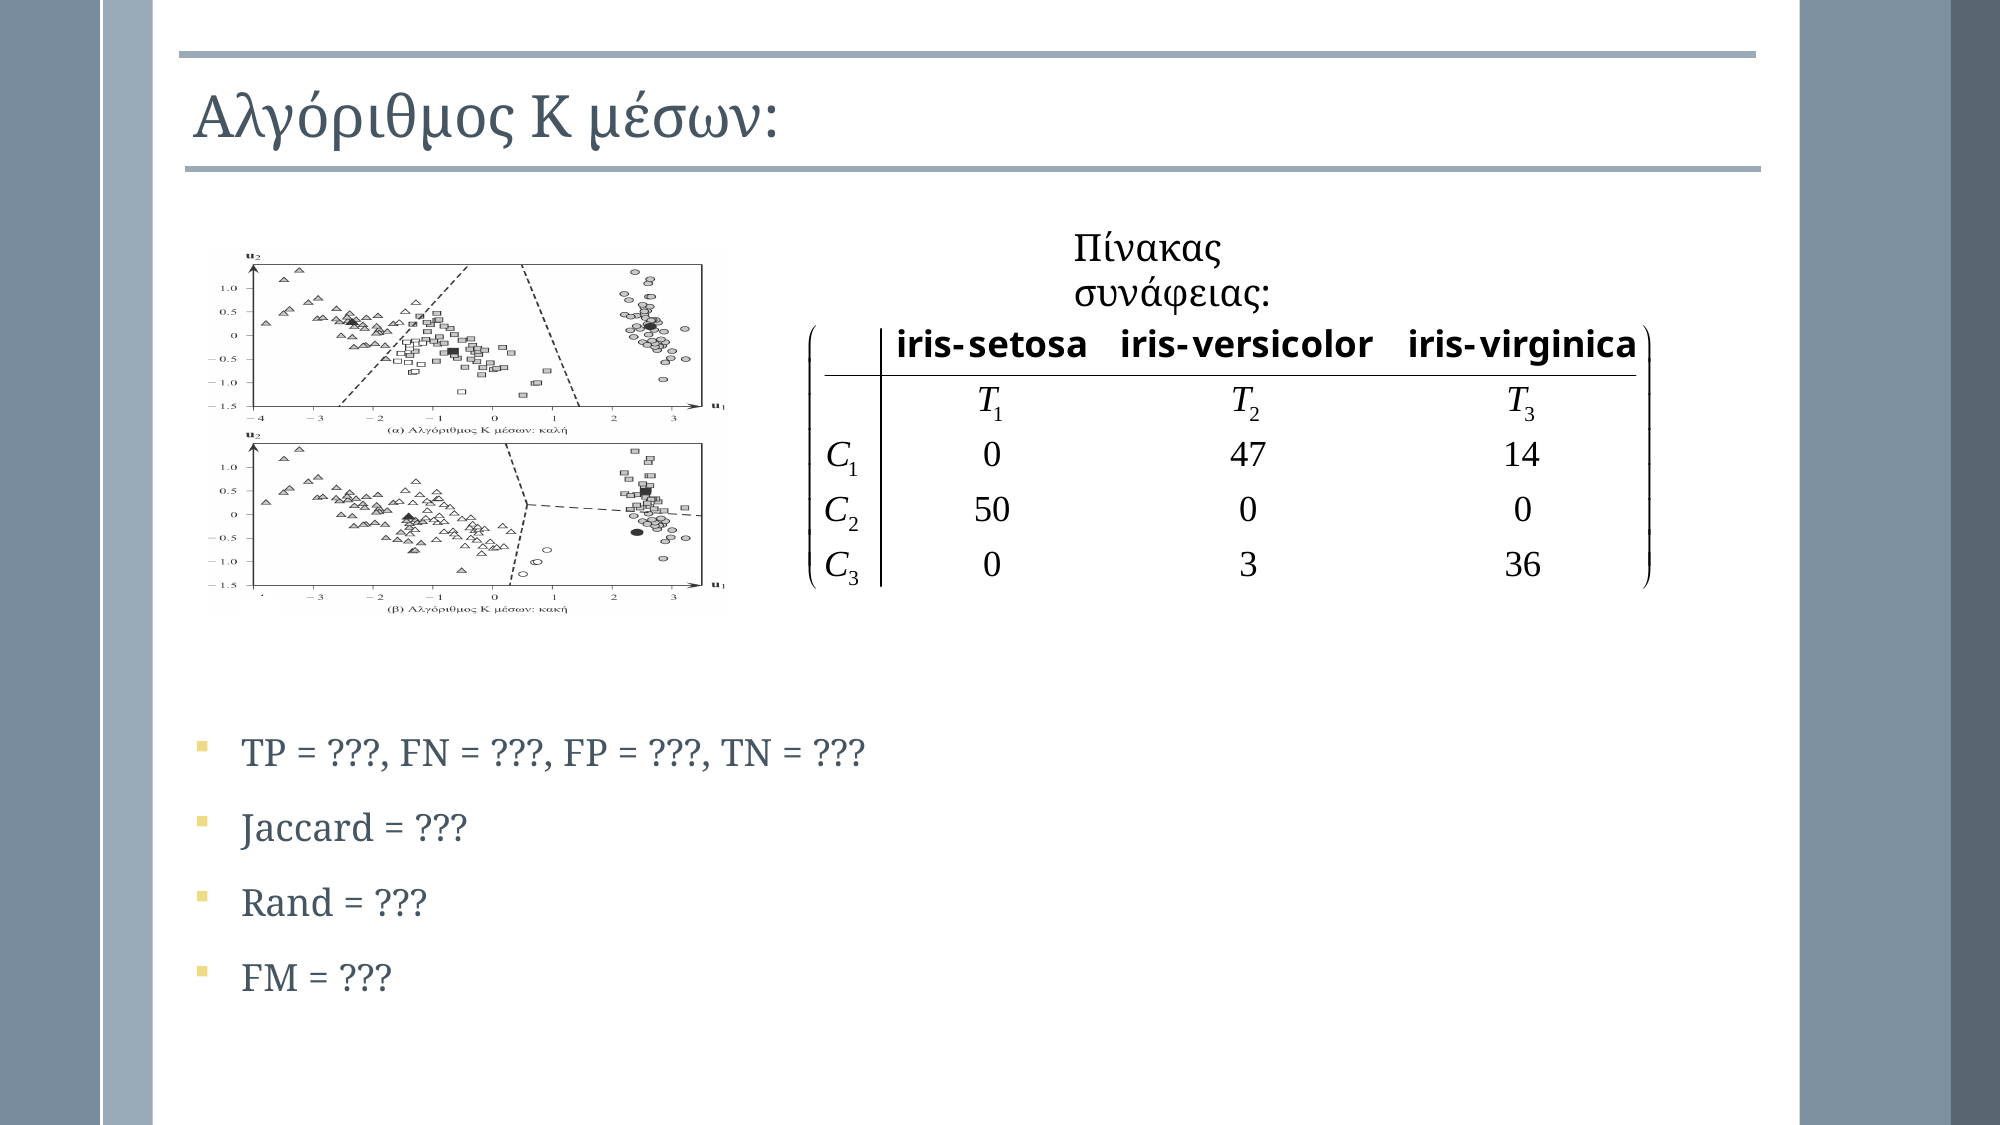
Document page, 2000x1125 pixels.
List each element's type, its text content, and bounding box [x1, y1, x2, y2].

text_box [208, 250, 730, 614]
text_box Αλγόριθμος K μέσων: [178, 72, 1792, 157]
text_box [800, 316, 1661, 597]
text_box TP = ???, FN = ???, FP = ???, TN = ??? Jaccard = ??? Rand = ??? FM = ??? [179, 668, 1530, 1071]
text_box Πίνακας συνάφειας: [1058, 216, 1441, 292]
